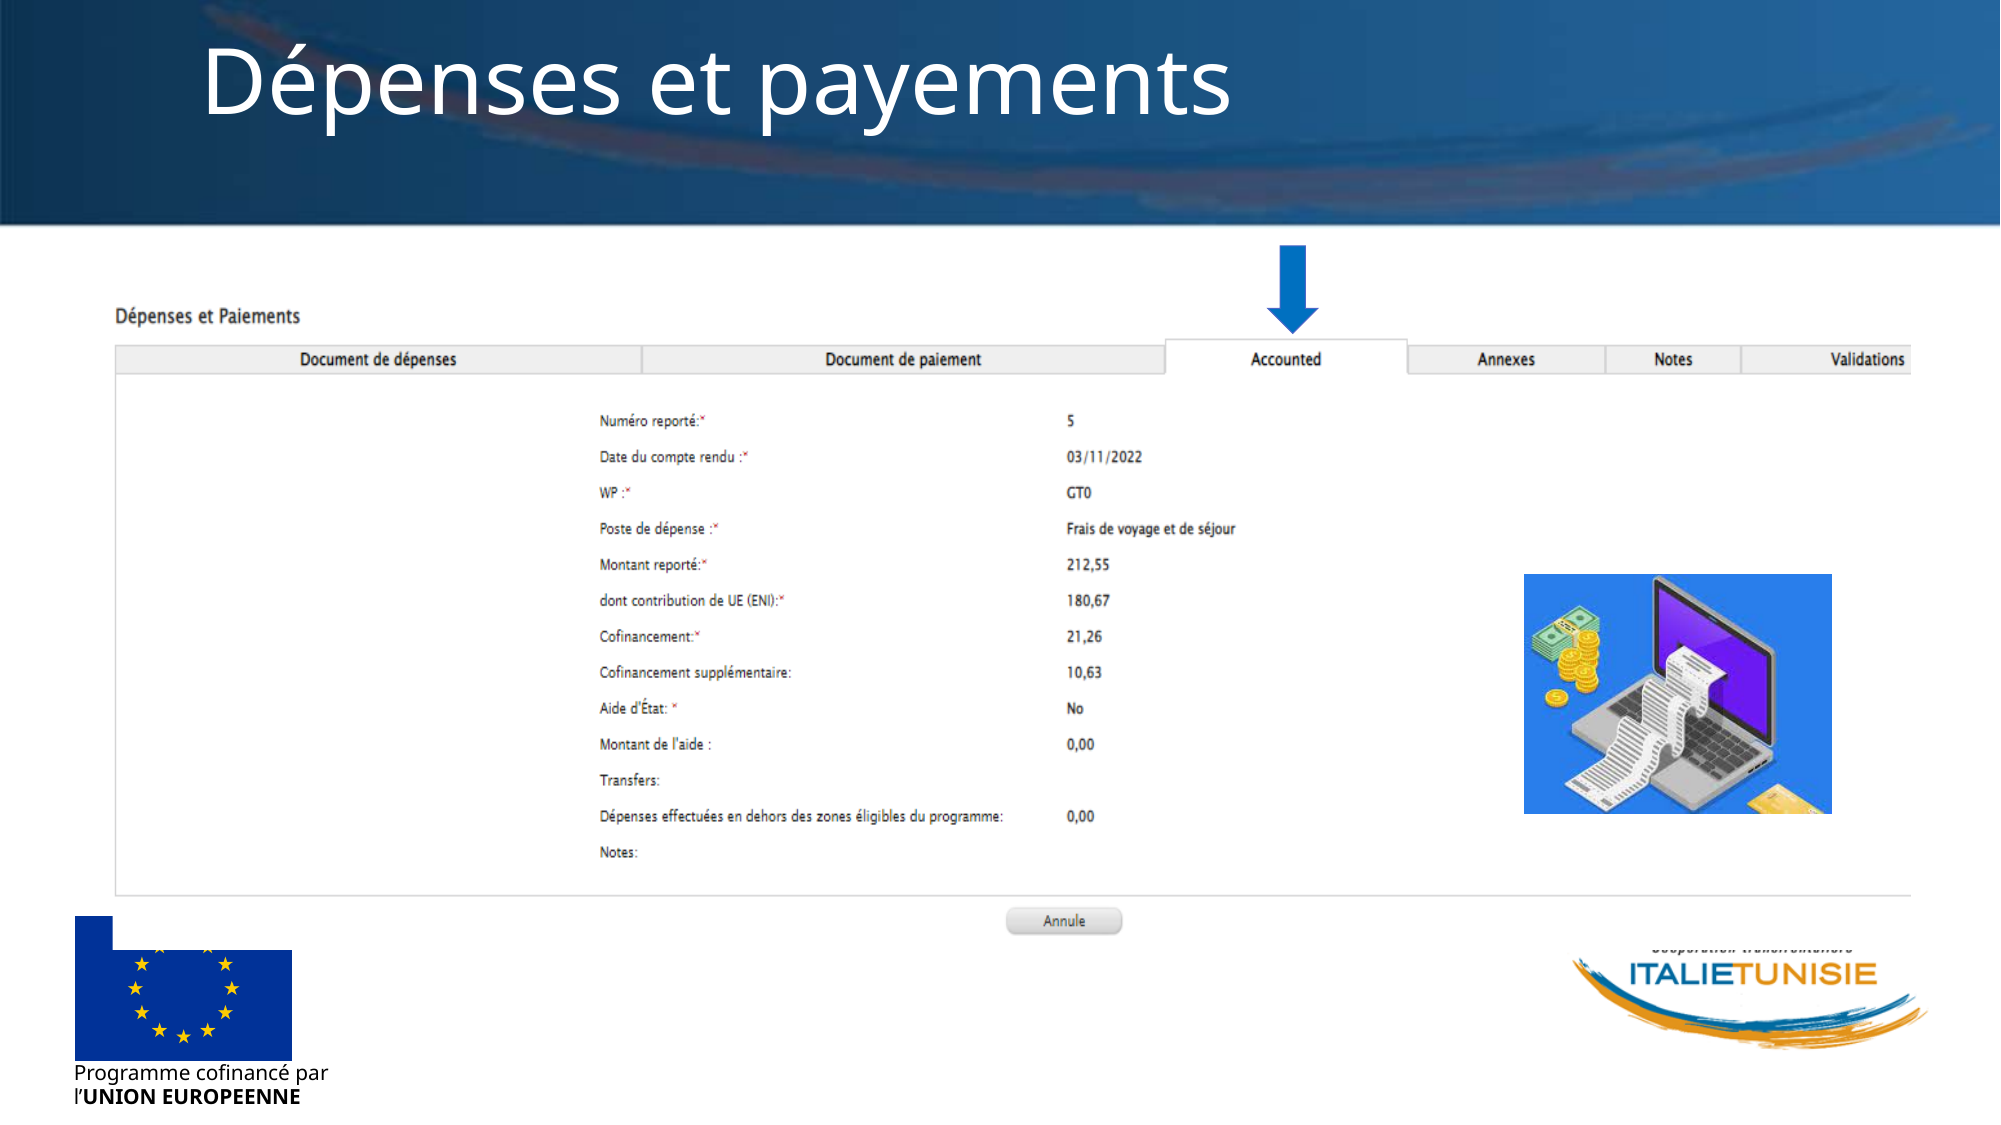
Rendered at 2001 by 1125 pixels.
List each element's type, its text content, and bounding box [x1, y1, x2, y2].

picture [75, 292, 1942, 1085]
picture [0, 0, 2000, 229]
text_box [1279, 245, 1306, 292]
title Dépenses et payements [186, 28, 1911, 246]
